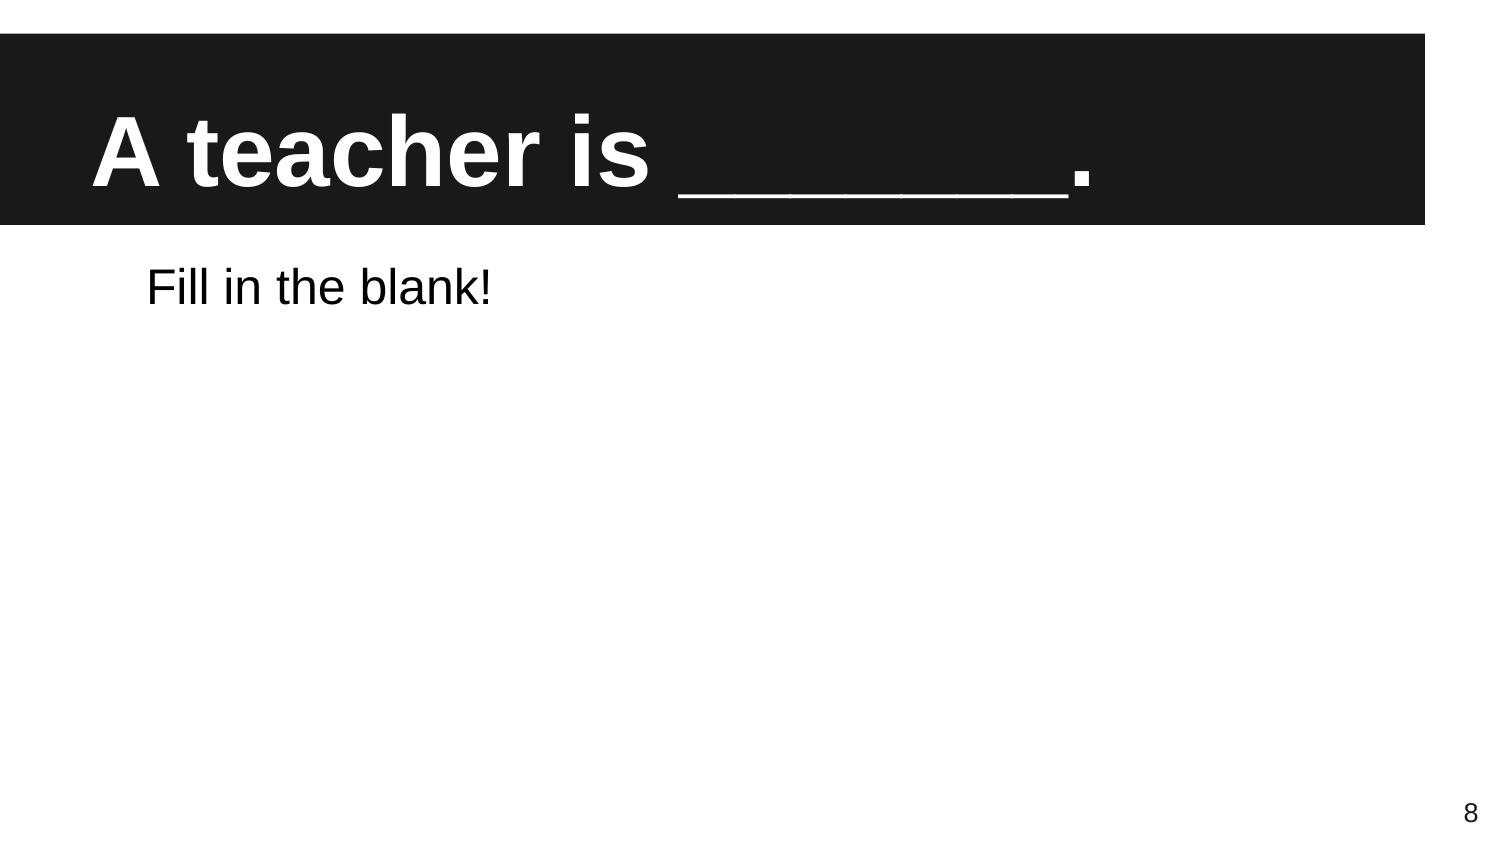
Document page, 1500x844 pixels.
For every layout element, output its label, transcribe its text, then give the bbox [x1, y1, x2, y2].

list Fill in the blank! [131, 239, 1373, 808]
slide_number 8 [1403, 779, 1494, 844]
title A teacher is _______. [75, 33, 1425, 221]
